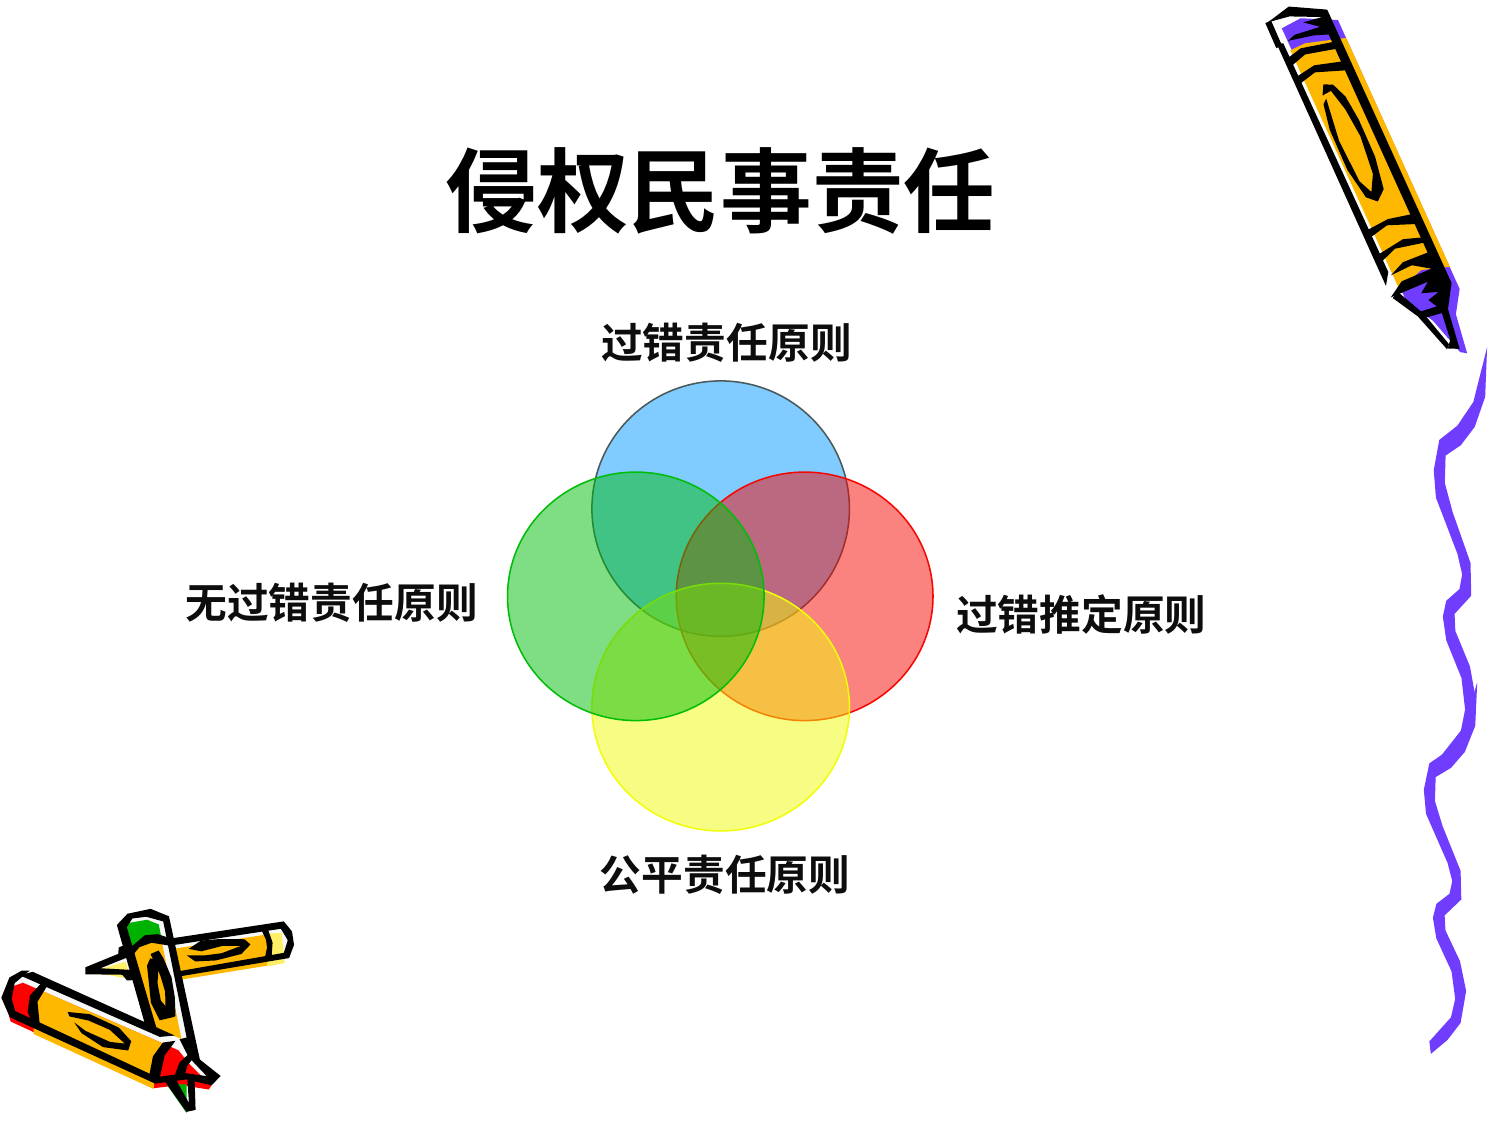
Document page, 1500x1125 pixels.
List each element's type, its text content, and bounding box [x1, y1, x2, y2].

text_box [181, 290, 1270, 1024]
title 侵权民事责任 [156, 42, 1285, 252]
